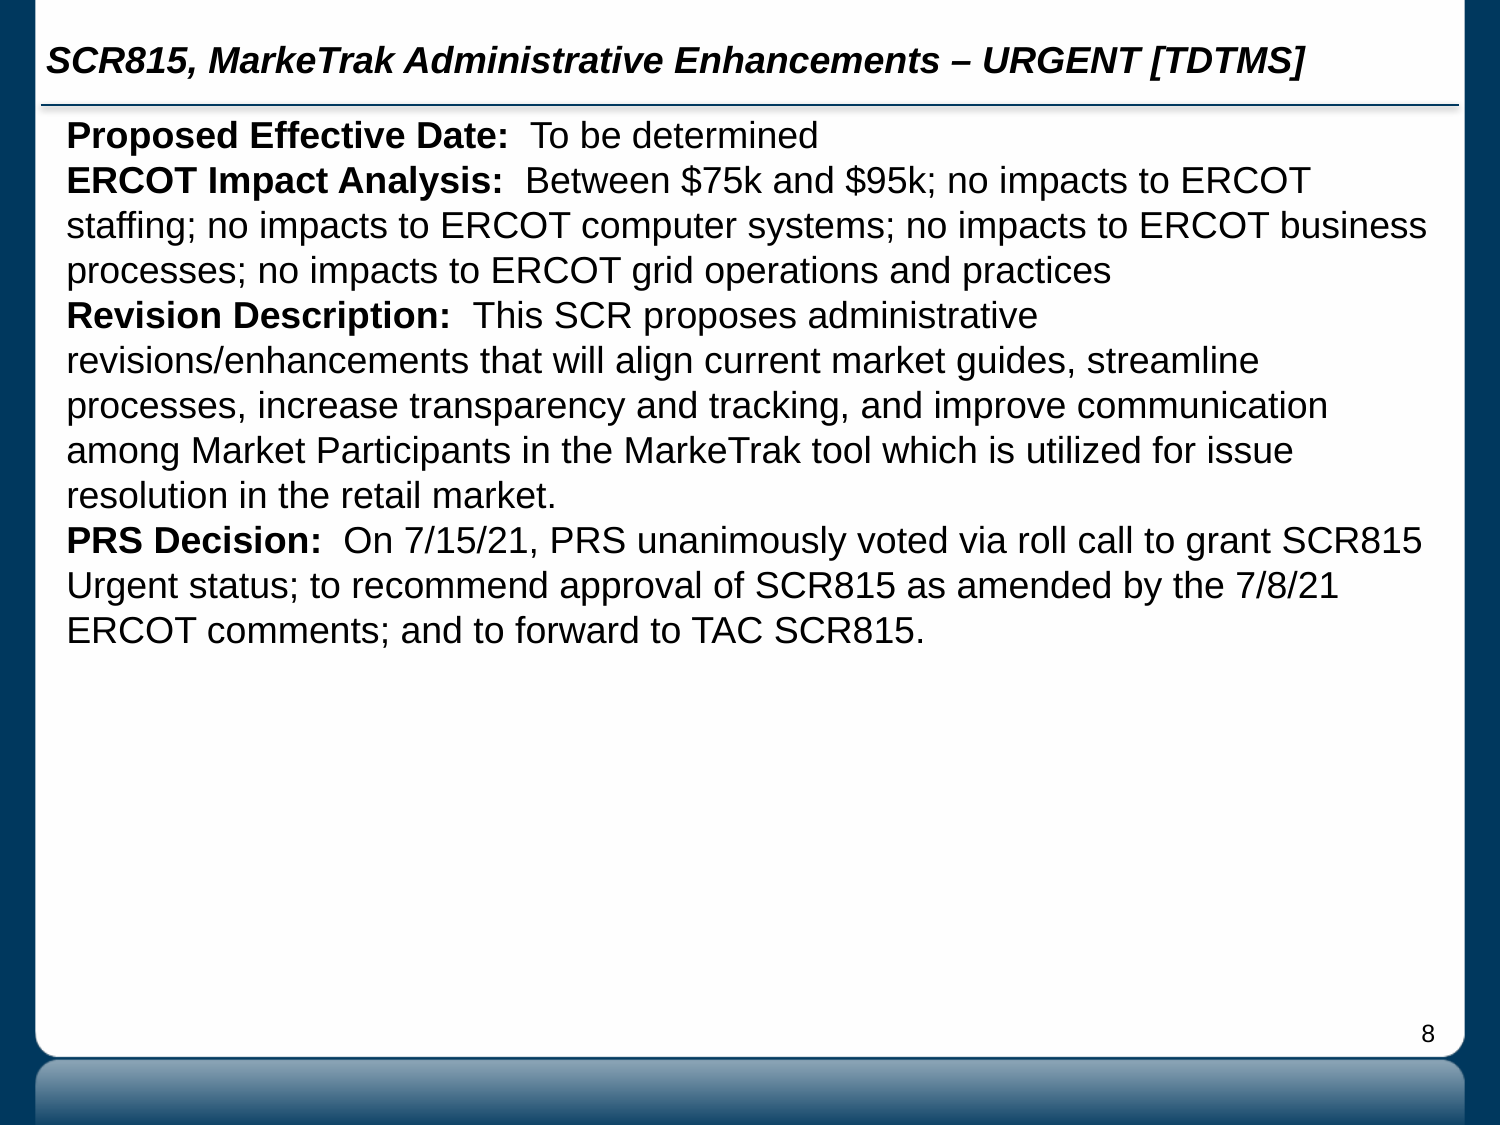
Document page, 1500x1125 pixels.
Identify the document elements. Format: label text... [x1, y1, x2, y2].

text_box Proposed Effective Date: To be determined ERCOT Impact Analysis: Between $75k and $95k; no impacts to ERCOT staffing; no impacts to ERCOT computer systems; no impacts to ERCOT business processes; no impacts to ERCOT grid operations and practices Revision Description: This SCR proposes administrative revisions/enhancements that will align current market guides, streamline processes, increase transparency and tracking, and improve communication among Market Participants in the MarkeTrak tool which is utilized for issue resolution in the retail market. PRS Decision: On 7/15/21, PRS unanimously voted via roll call to grant SCR815 Urgent status; to recommend approval of SCR815 as amended by the 7/8/21 ERCOT comments; and to forward to TAC SCR815. [51, 103, 1444, 659]
title SCR815, MarkeTrak Administrative Enhancements – URGENT [TDTMS] [31, 20, 1464, 97]
picture [35, 0, 1465, 1125]
